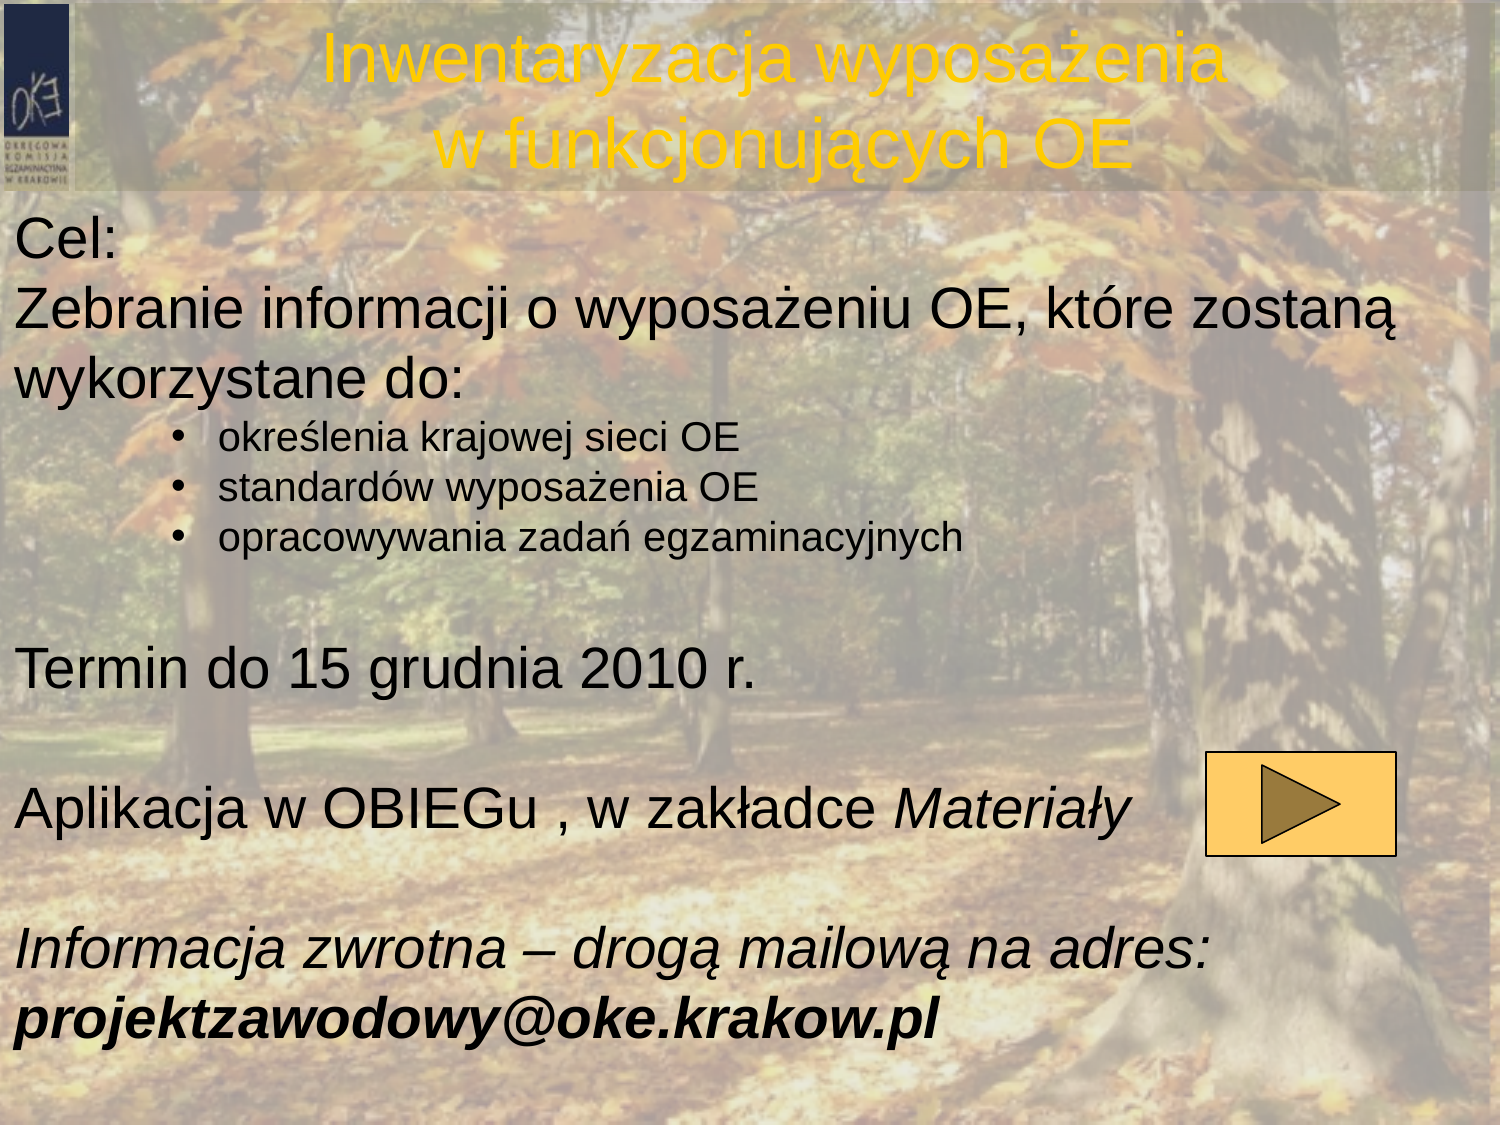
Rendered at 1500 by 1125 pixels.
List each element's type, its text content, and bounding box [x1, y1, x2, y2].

text_box [1206, 752, 1396, 857]
title Inwentaryzacja wyposażenia w funkcjonujących OE [74, 3, 1495, 192]
text_box Cel: Zebranie informacji o wyposażeniu OE, które zostaną wykorzystane do: określenia krajowej sieci OE standardów wyposażenia OE opracowywania zadań egzaminacyjnych Termin do 15 grudnia 2010 r. Aplikacja w OBIEGu , w zakładce Materiały Informacja zwrotna – drogą mailową na adres: projektzawodowy@oke.krakow.pl [0, 192, 1495, 1058]
